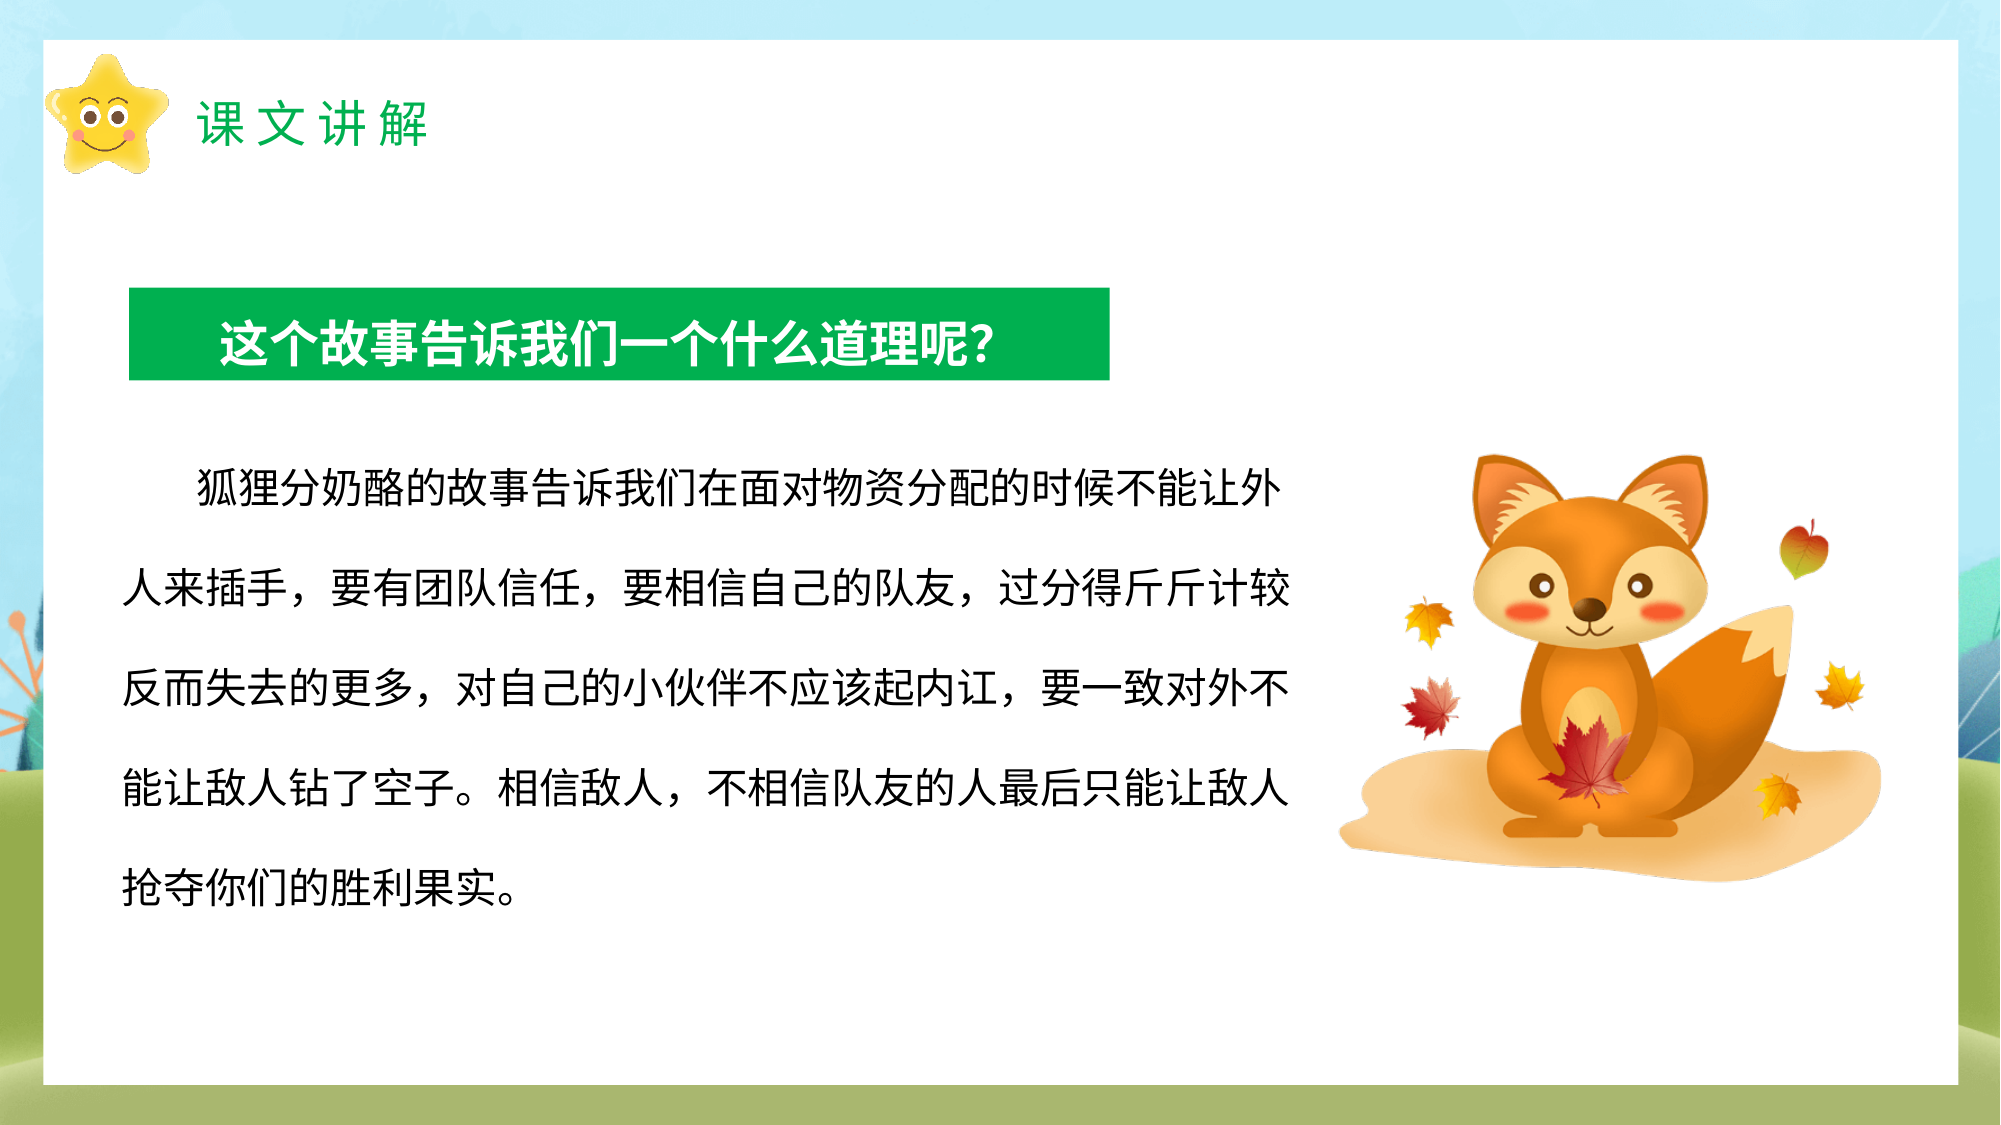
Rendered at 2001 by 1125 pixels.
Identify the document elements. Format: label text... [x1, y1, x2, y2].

picture [0, 0, 2000, 1125]
text_box 狐狸分奶酪的故事告诉我们在面对物资分配的时候不能让外人来插手，要有团队信任，要相信自己的队友，过分得斤斤计较反而失去的更多，对自己的小伙伴不应该起内讧，要一致对外不能让敌人钻了空子。相信敌人，不相信队友的人最后只能让敌人抢夺你们的胜利果实。 [106, 404, 1308, 970]
text_box 这个故事告诉我们一个什么道理呢？ [129, 287, 1110, 381]
text_box 课 文 讲 解 [216, 84, 1182, 160]
